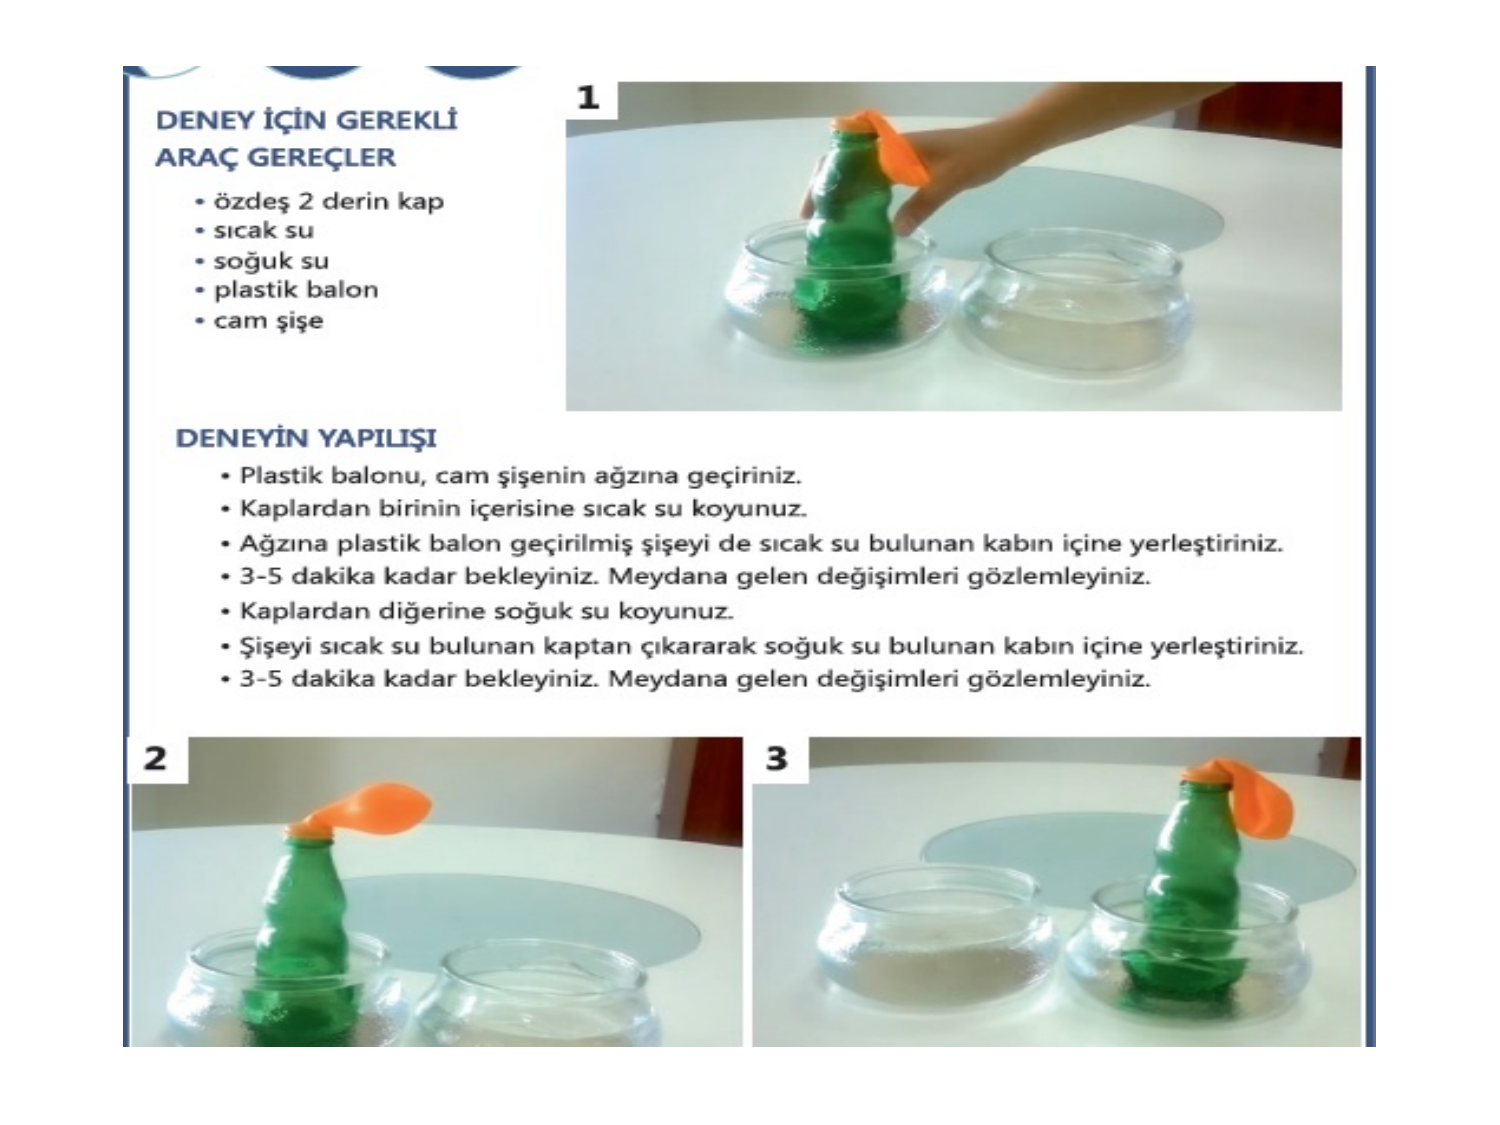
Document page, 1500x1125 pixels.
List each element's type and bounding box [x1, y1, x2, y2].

picture [123, 66, 1377, 1047]
